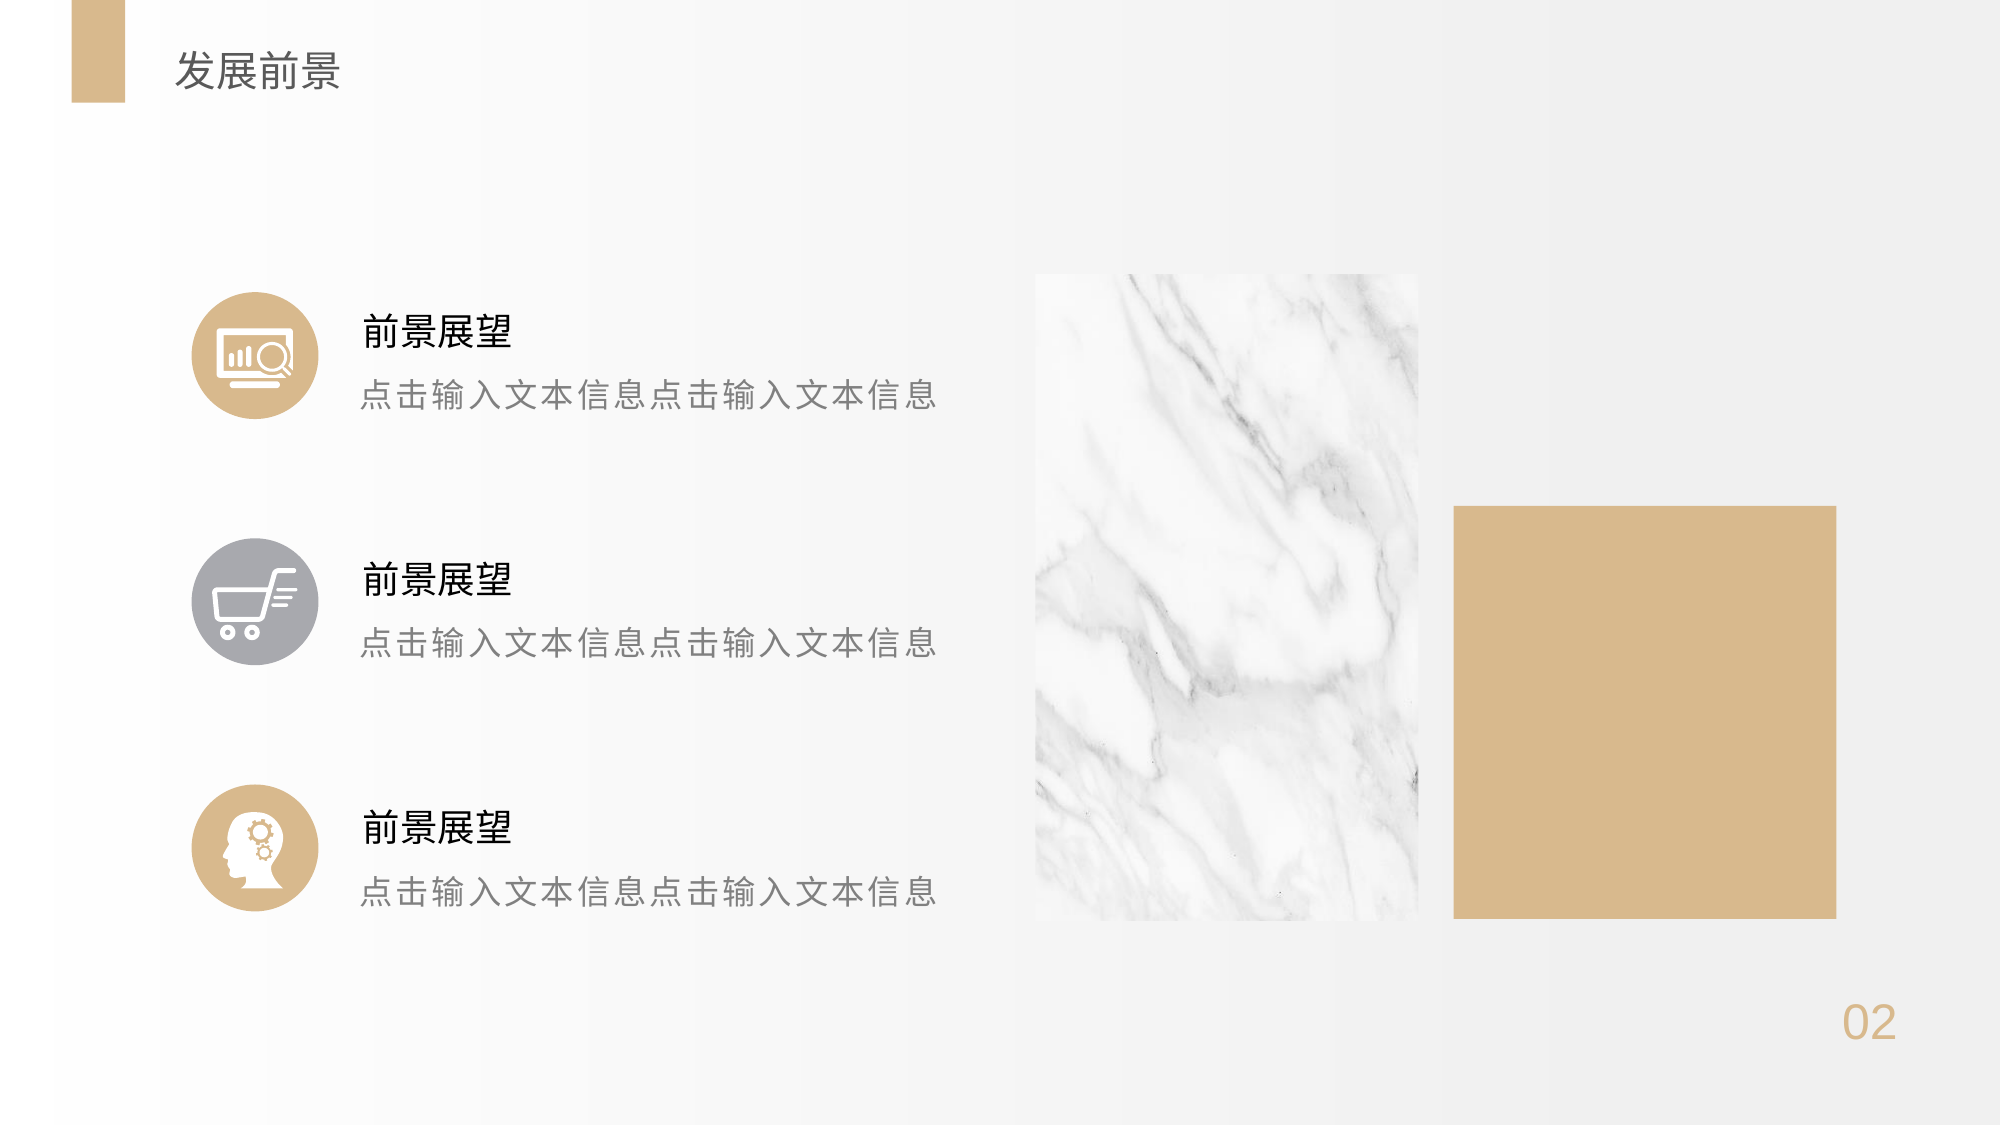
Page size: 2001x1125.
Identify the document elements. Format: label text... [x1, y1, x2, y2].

text_box 02 [1814, 982, 1925, 1057]
text_box 点击输入文本信息点击输入文本信息 [344, 366, 954, 422]
text_box 点击输入文本信息点击输入文本信息 [344, 863, 954, 919]
text_box [1453, 505, 1838, 920]
text_box [190, 783, 320, 913]
text_box [71, 0, 126, 104]
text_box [216, 328, 293, 389]
picture [1035, 274, 1419, 921]
text_box 点击输入文本信息点击输入文本信息 [344, 615, 954, 670]
text_box [190, 537, 320, 667]
text_box [190, 291, 320, 421]
text_box 发展前景 [160, 37, 495, 102]
text_box 前景展望 [347, 796, 528, 857]
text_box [222, 812, 284, 889]
text_box 前景展望 [347, 548, 528, 609]
text_box 前景展望 [347, 300, 528, 360]
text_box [212, 568, 298, 641]
